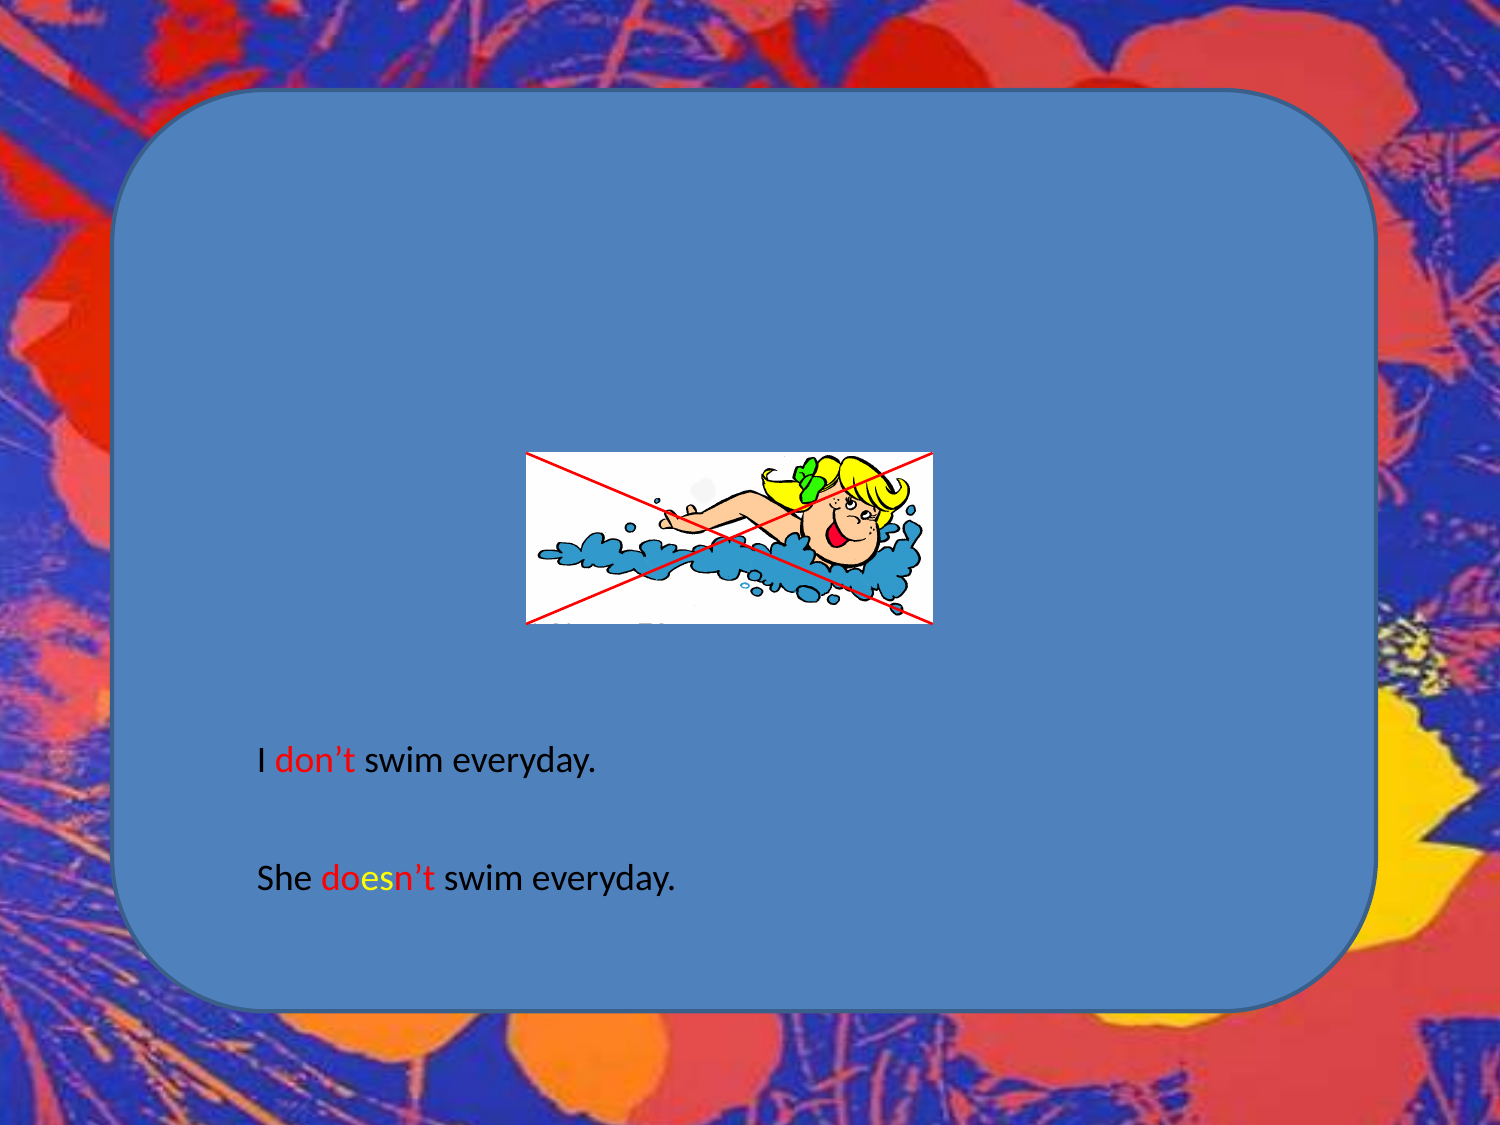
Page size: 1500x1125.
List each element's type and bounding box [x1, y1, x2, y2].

picture [0, 0, 1500, 1125]
text_box [525, 452, 933, 625]
